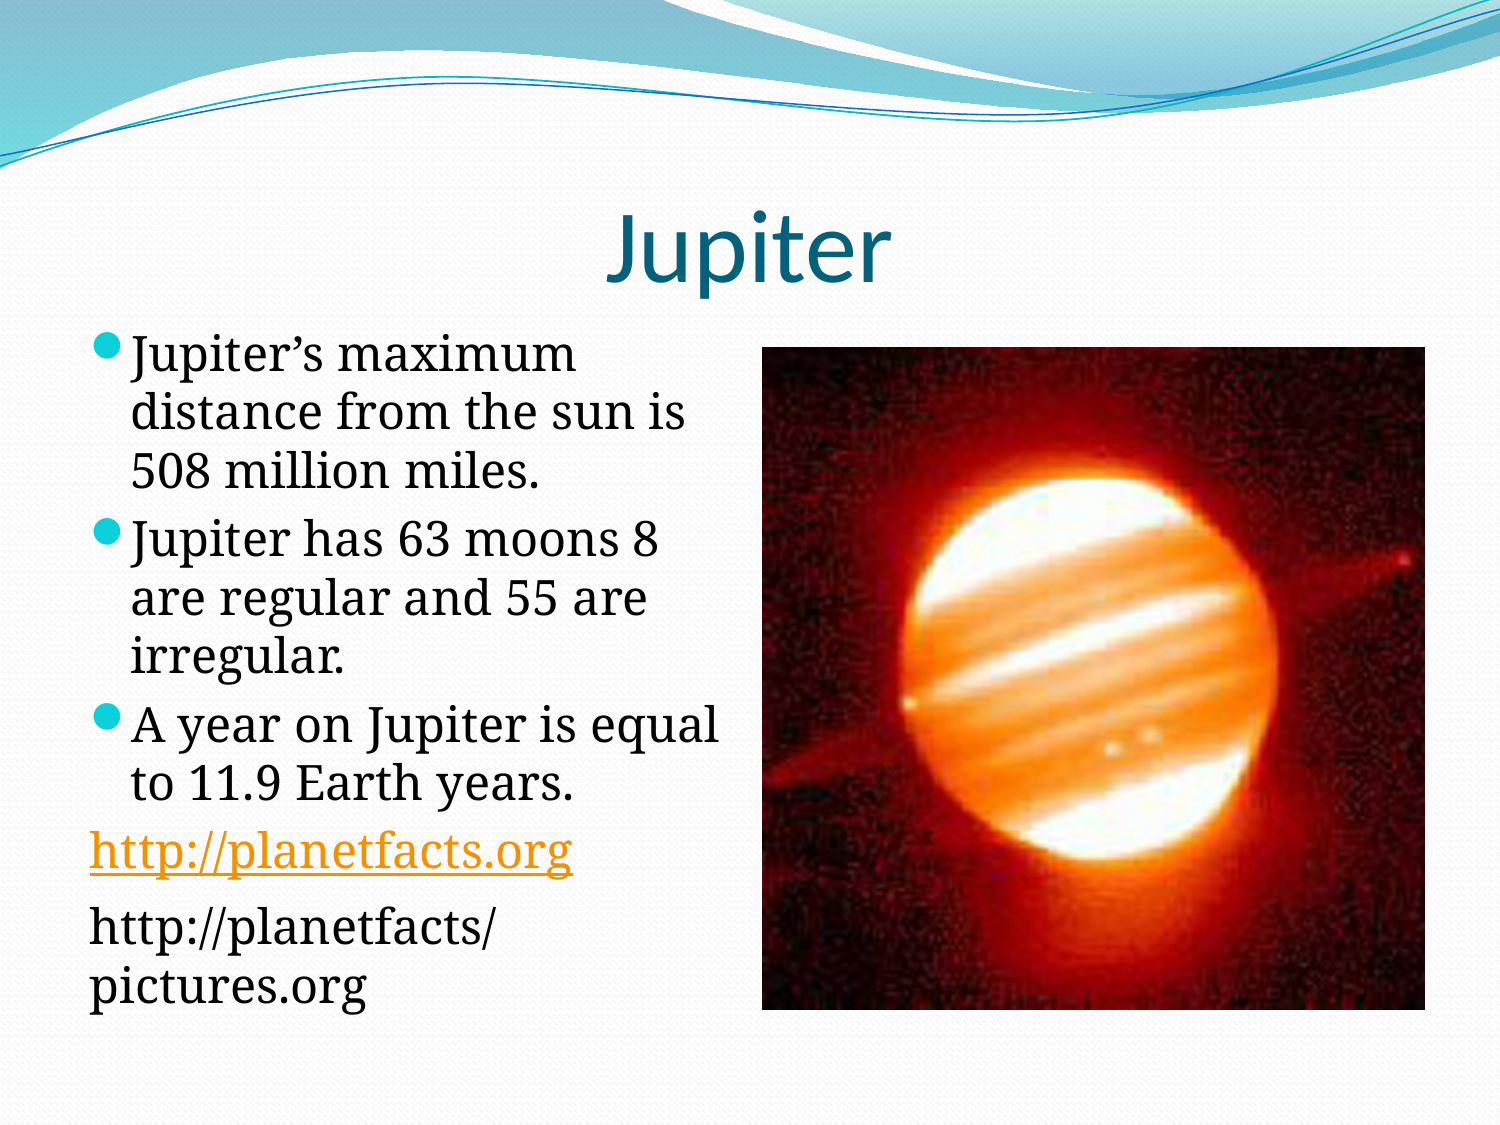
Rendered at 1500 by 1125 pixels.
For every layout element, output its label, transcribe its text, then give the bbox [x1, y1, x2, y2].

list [762, 347, 1426, 1011]
title Jupiter [75, 115, 1425, 303]
list Jupiter’s maximum distance from the sun is 508 million miles. Jupiter has 63 moons 8 are regular and 55 are irregular. A year on Jupiter is equal to 11.9 Earth years. http://planetfacts.org http://planetfacts/pictures.org [75, 314, 738, 1043]
